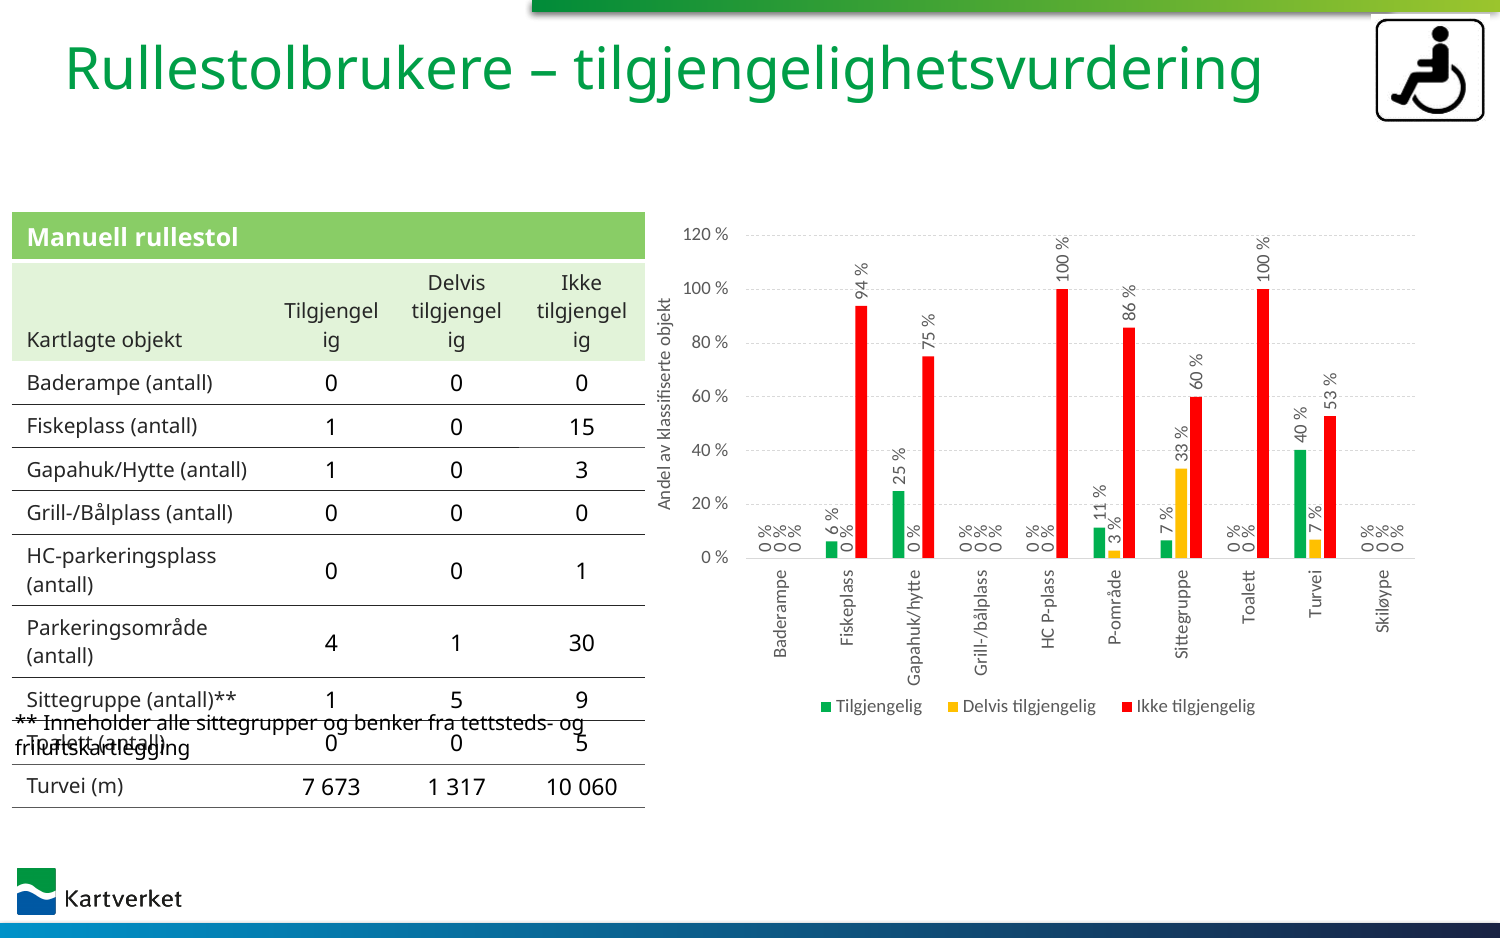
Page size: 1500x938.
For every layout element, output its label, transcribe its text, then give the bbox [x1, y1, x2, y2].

table_cell 0 [519, 361, 638, 404]
table_cell 0 [269, 535, 394, 605]
table_cell Grill-/Bålplass (antall) [12, 491, 269, 534]
table_cell 0 [394, 405, 519, 447]
table_cell 10 060 [519, 768, 645, 807]
table_cell 1 [269, 678, 394, 702]
table_cell 1 [269, 405, 394, 447]
text_box ** Inneholder alle sittegrupper og benker fra tettsteds- og friluftskartlegging [0, 702, 745, 768]
picture [1371, 13, 1491, 127]
table_cell 0 [394, 491, 519, 534]
table_cell 1 [269, 448, 394, 490]
table_cell 0 [269, 491, 394, 534]
table_cell Sittegruppe (antall)** [12, 678, 269, 702]
table_header Manuell rullestol [12, 212, 645, 259]
picture [643, 218, 1427, 728]
table_cell Kartlagte objekt [12, 263, 269, 361]
table_cell Turvei (m) [12, 768, 269, 807]
table_cell 9 [519, 678, 638, 702]
table_cell 30 [519, 606, 638, 677]
table_cell Gapahuk/Hytte (antall) [12, 448, 269, 490]
table_cell 1 [519, 535, 638, 605]
table_cell 7 673 [269, 768, 394, 807]
table_cell 0 [519, 491, 638, 534]
table_cell 1 317 [394, 768, 519, 807]
table_cell Ikke tilgjengelig [519, 263, 638, 361]
table_cell 4 [269, 606, 394, 677]
table_cell 15 [519, 405, 638, 447]
table_cell Baderampe (antall) [12, 361, 269, 404]
table_cell 0 [394, 361, 519, 404]
table_cell 0 [394, 535, 519, 605]
table_cell Fiskeplass (antall) [12, 405, 269, 447]
table_cell Tilgjengelig [269, 263, 394, 361]
table_cell Parkeringsområde (antall) [12, 606, 269, 677]
table_cell 0 [269, 361, 394, 404]
text_box Rullestolbrukere – tilgjengelighetsvurdering [49, 12, 1372, 109]
table_cell HC-parkeringsplass (antall) [12, 535, 269, 605]
table_cell 5 [394, 678, 519, 702]
table_cell 3 [519, 448, 638, 490]
table_cell Delvis tilgjengelig [394, 263, 519, 361]
table_cell 0 [394, 448, 519, 490]
table_cell 1 [394, 606, 519, 677]
